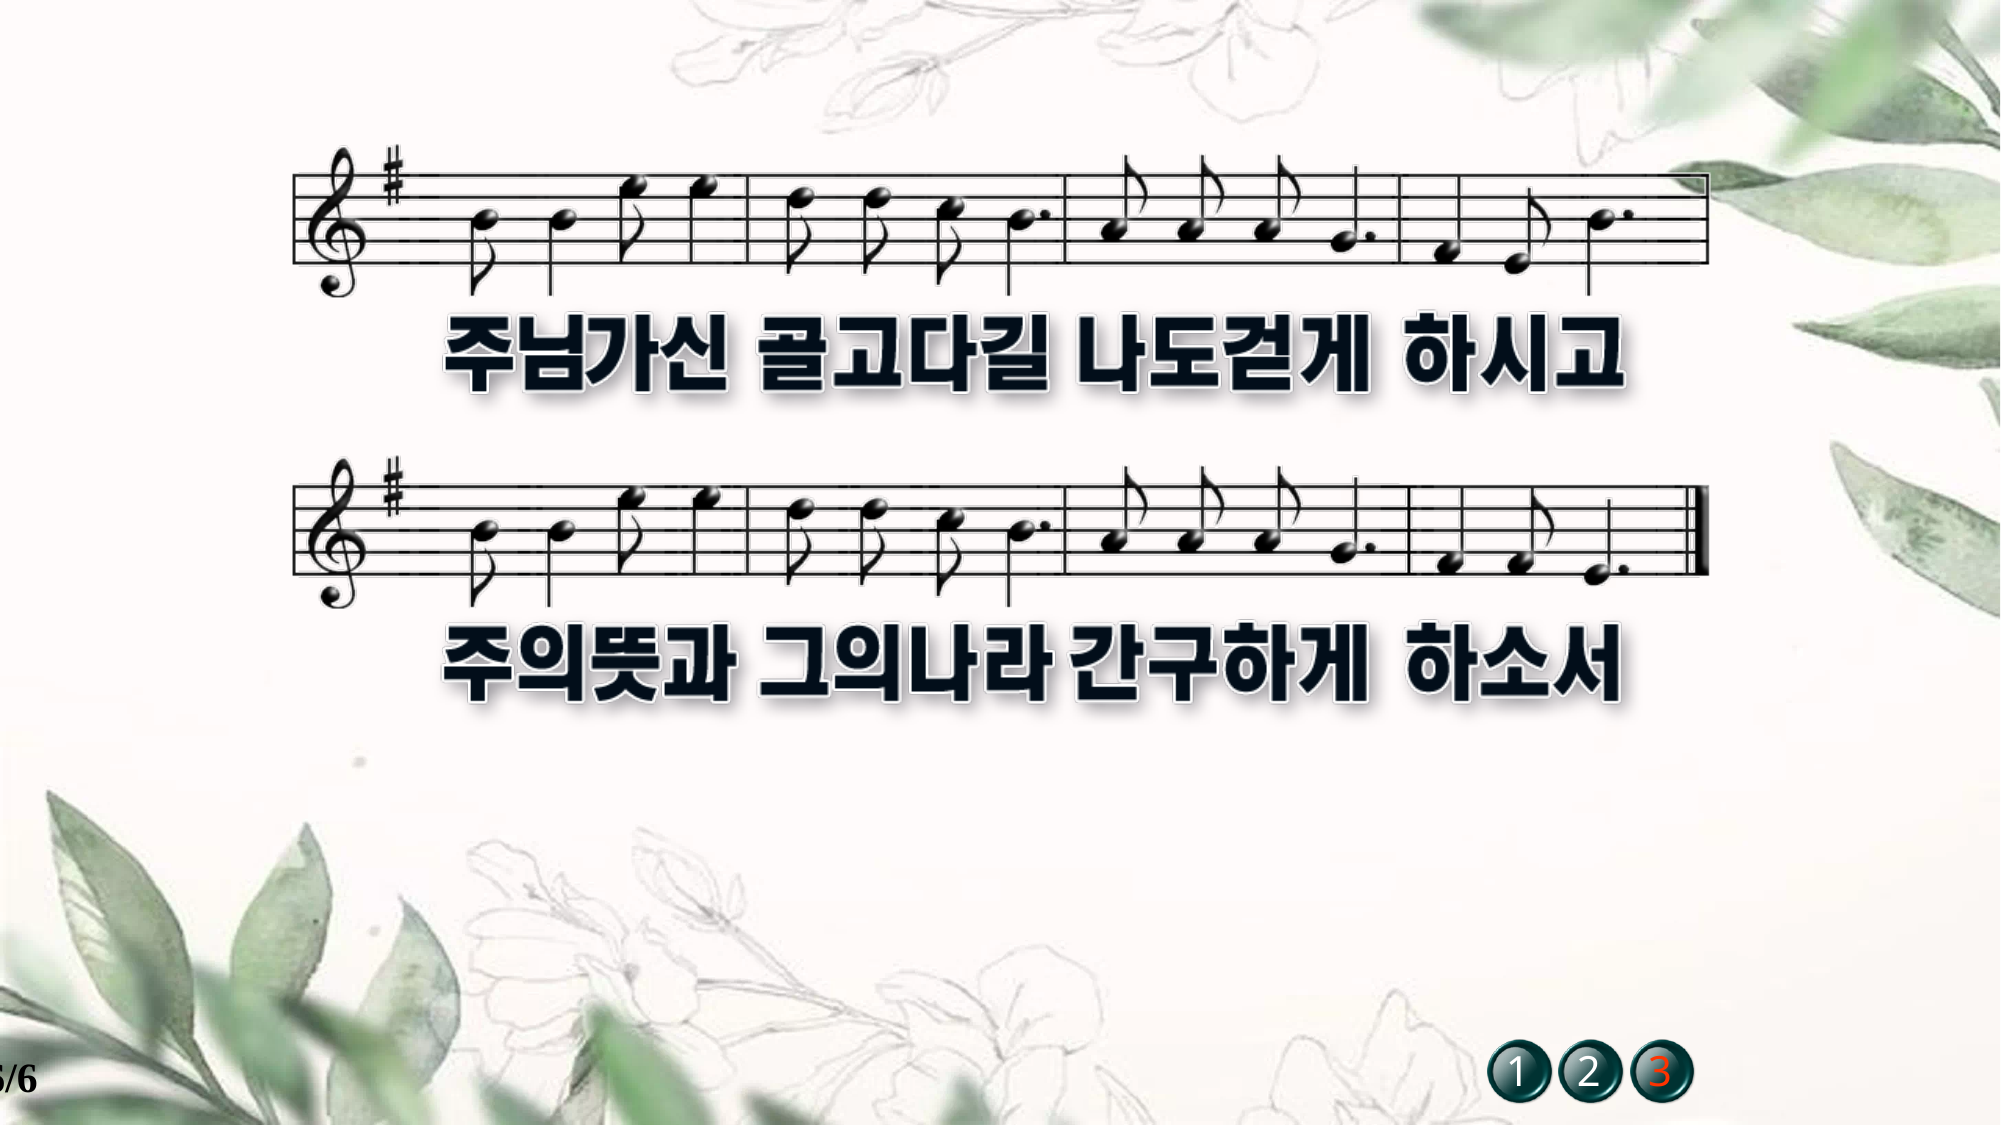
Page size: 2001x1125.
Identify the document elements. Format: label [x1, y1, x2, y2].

picture [0, 0, 2001, 1125]
text_box [1484, 1035, 1555, 1106]
text_box [1627, 1035, 1697, 1106]
text_box [1555, 1035, 1626, 1106]
